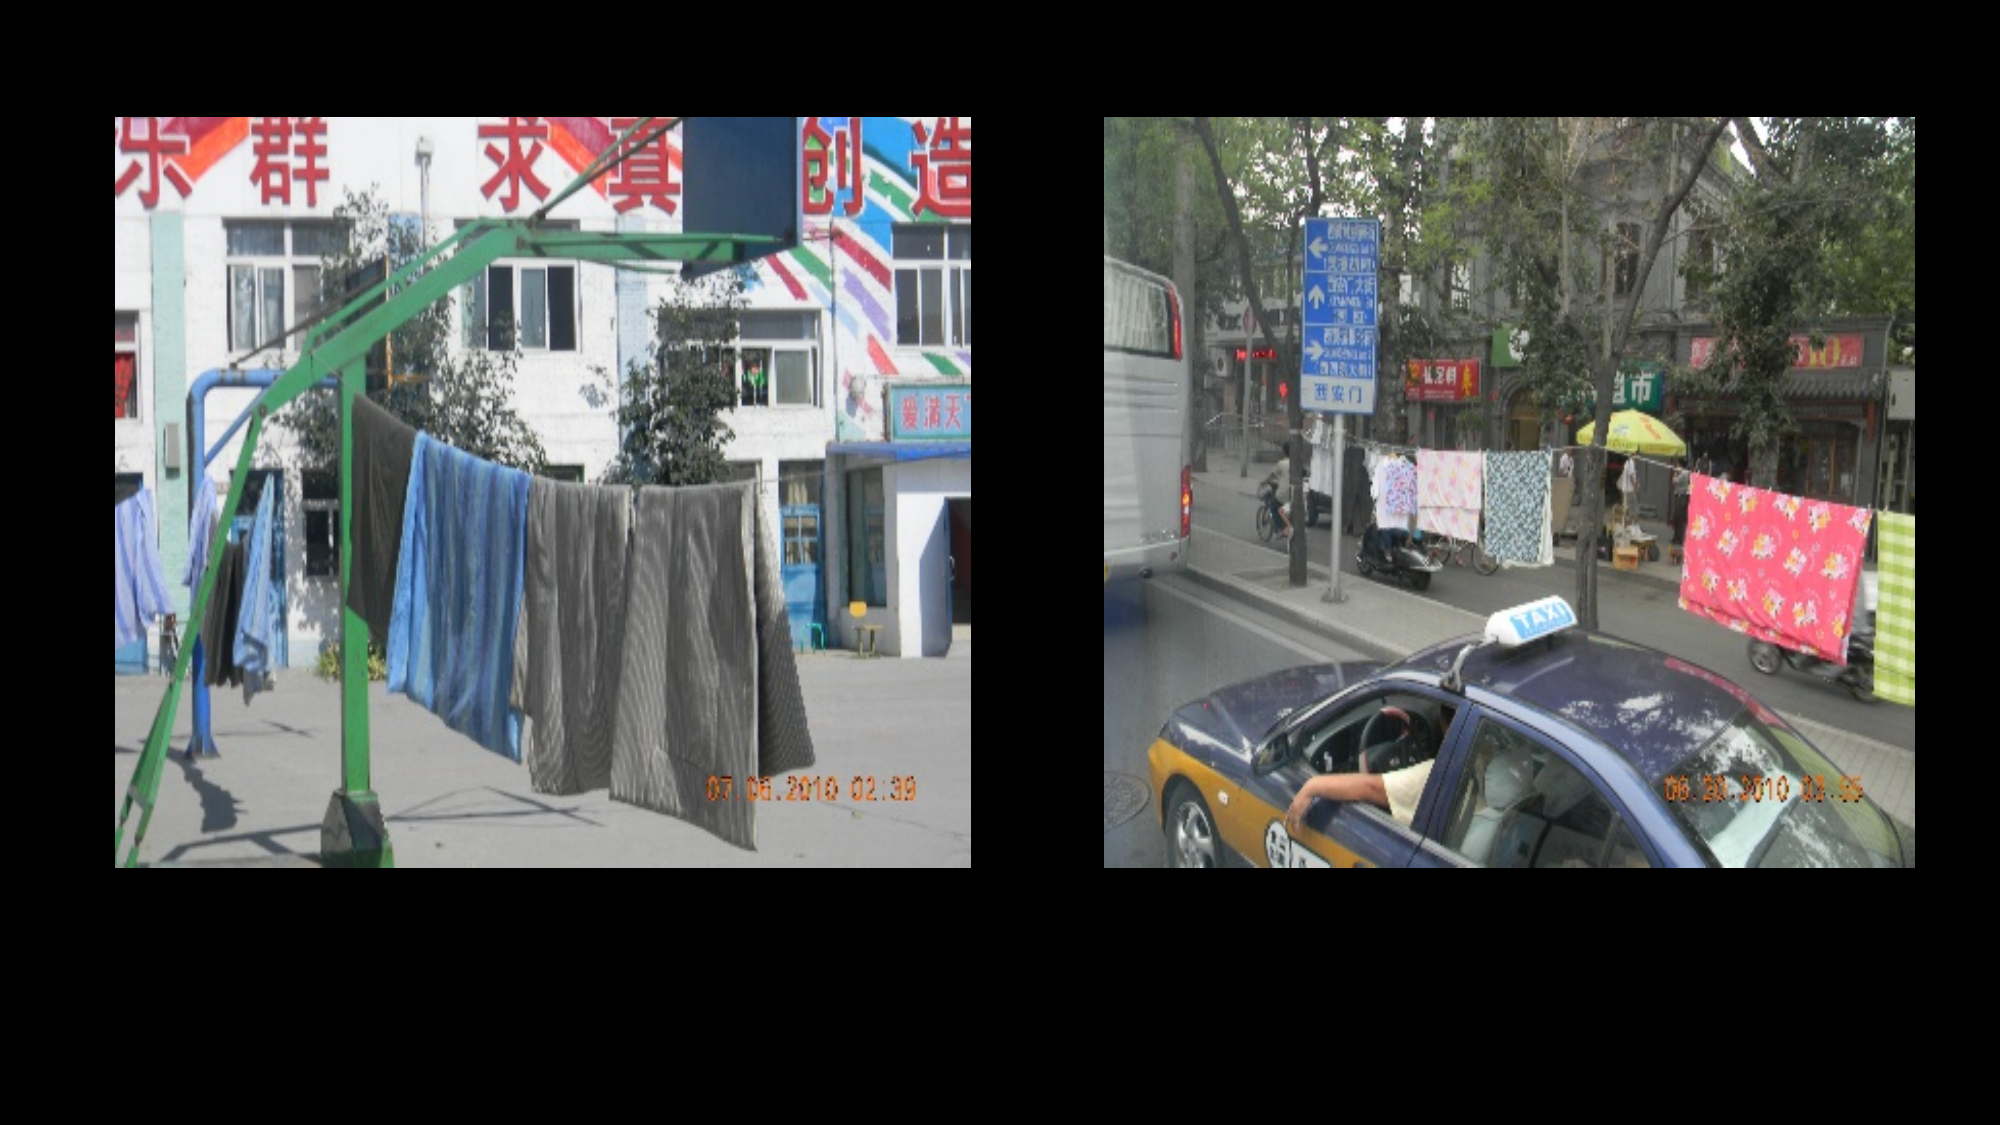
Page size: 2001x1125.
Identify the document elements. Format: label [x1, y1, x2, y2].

picture [1104, 117, 1915, 868]
picture [115, 117, 971, 868]
